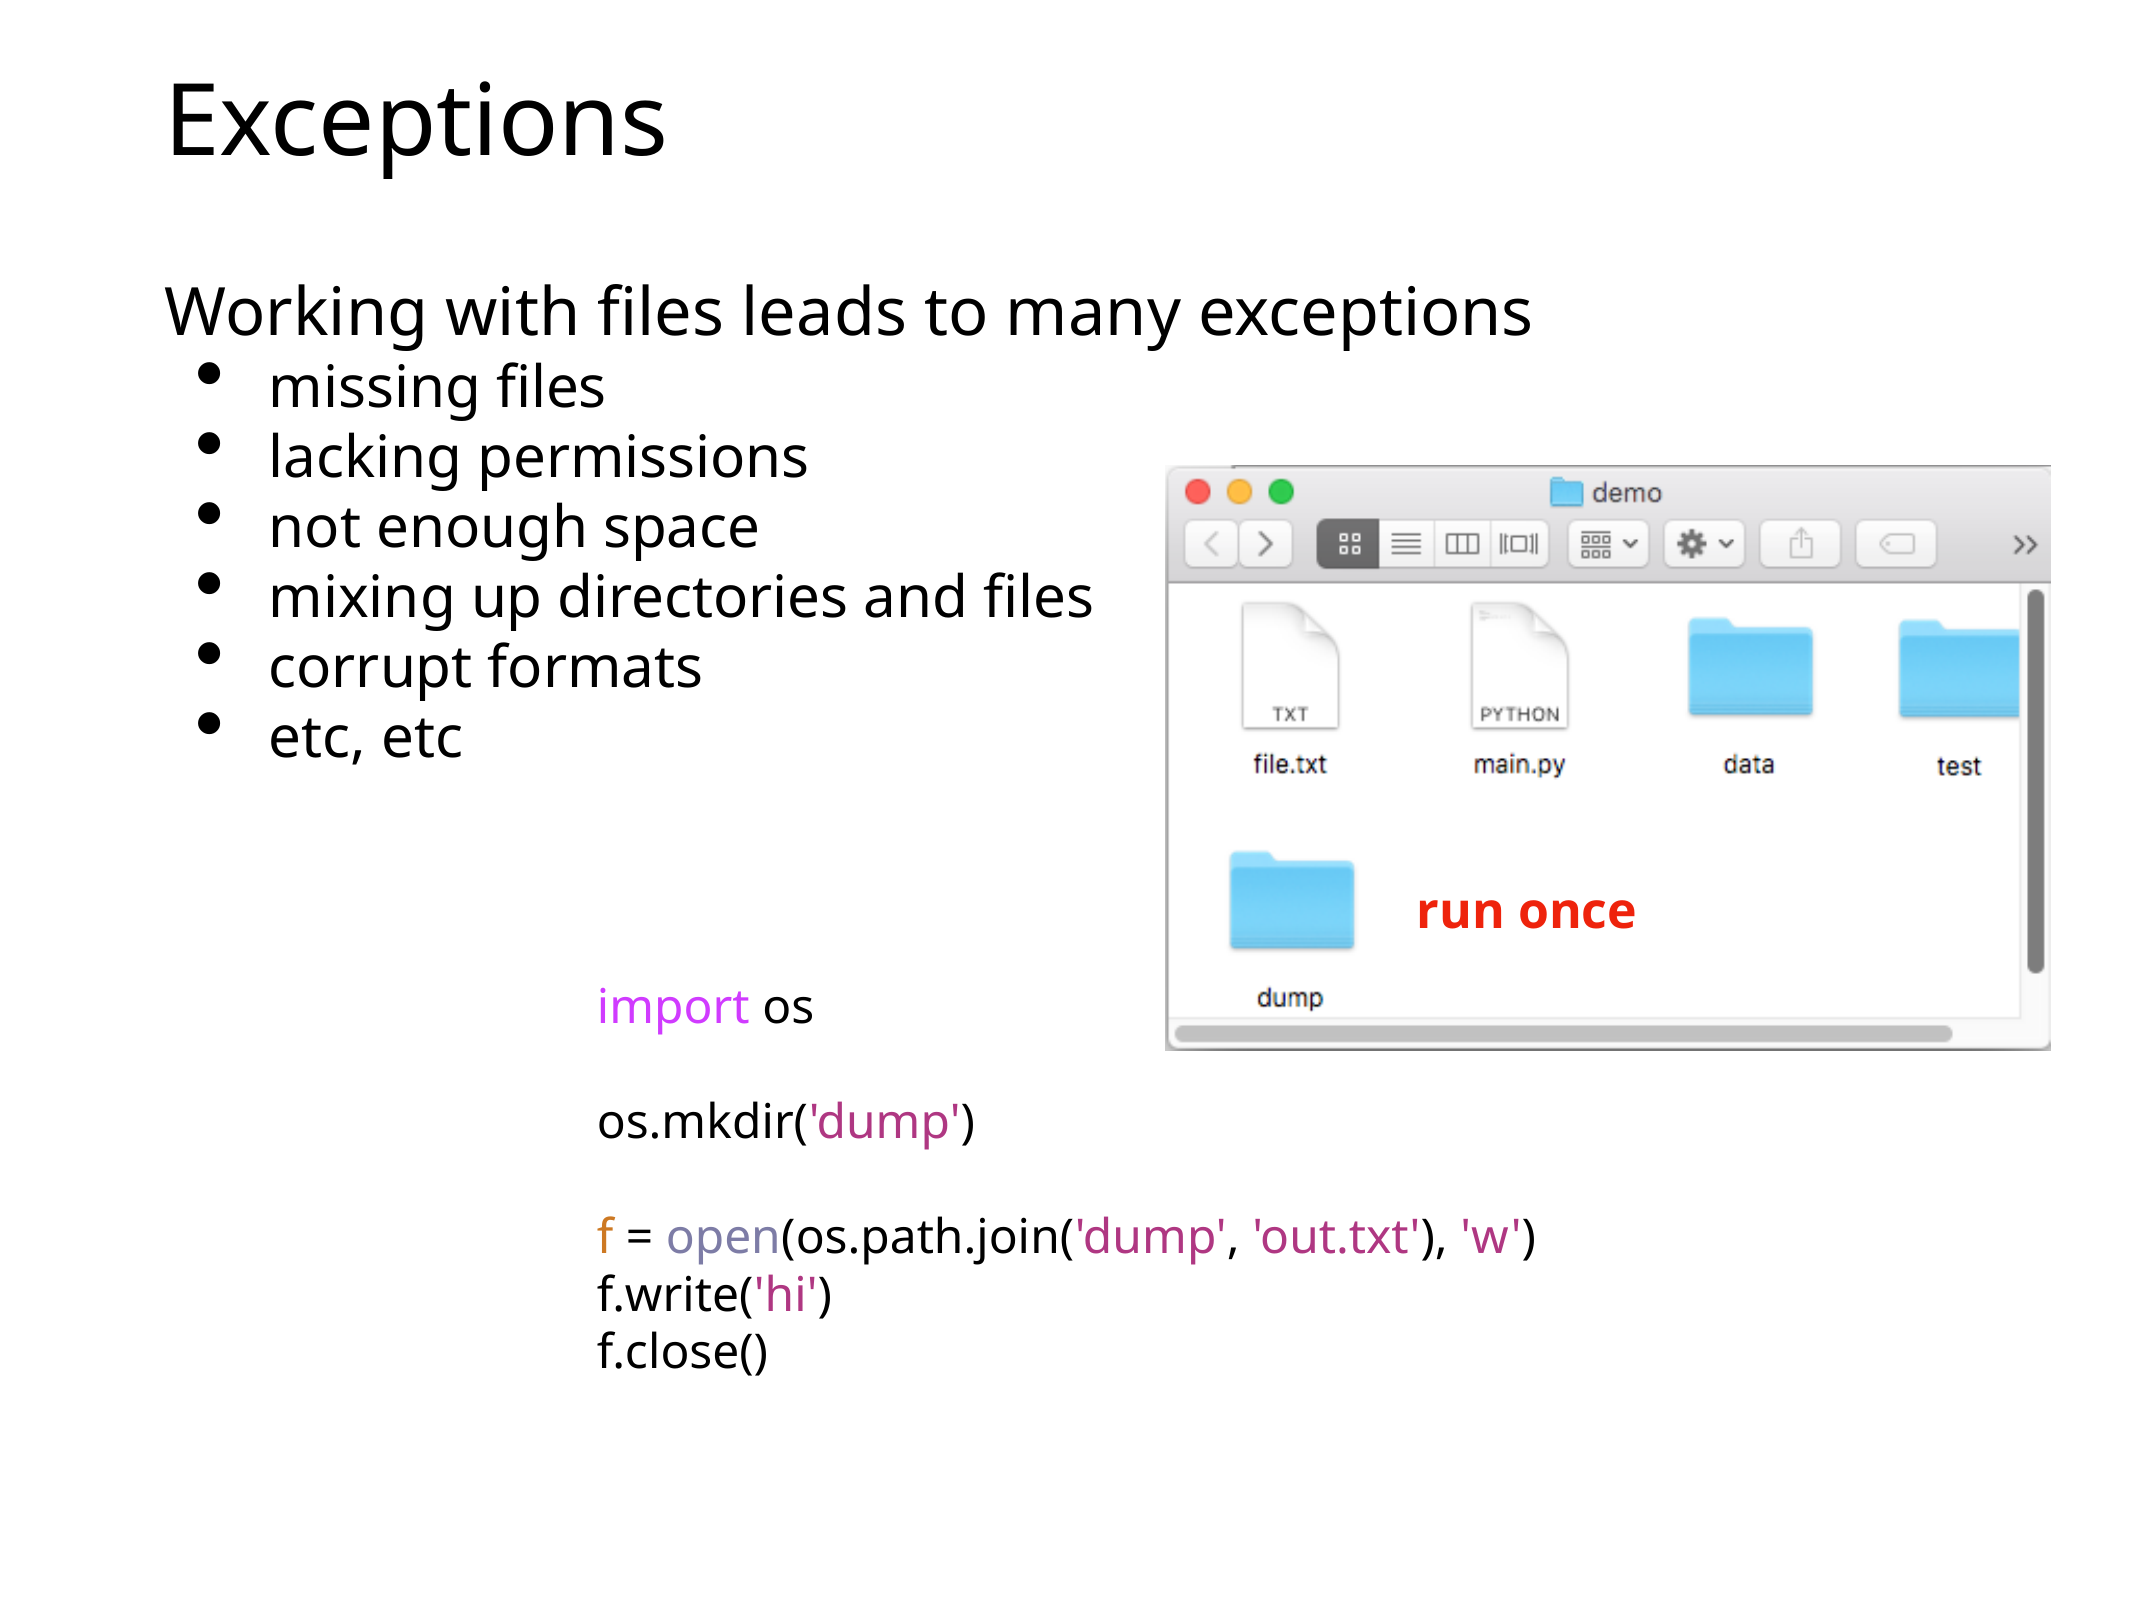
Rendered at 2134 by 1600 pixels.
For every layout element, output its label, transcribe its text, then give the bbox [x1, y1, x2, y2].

picture [1165, 465, 2052, 1052]
list Working with files leads to many exceptions missing files lacking permissions not enough space mixing up directories and files corrupt formats etc, etc [155, 259, 1978, 801]
title Exceptions [155, 41, 1978, 191]
text_box import os os.mkdir('dump') f = open(os.path.join('dump', 'out.txt'), 'w') f.write('hi') f.close() [588, 967, 1545, 1387]
